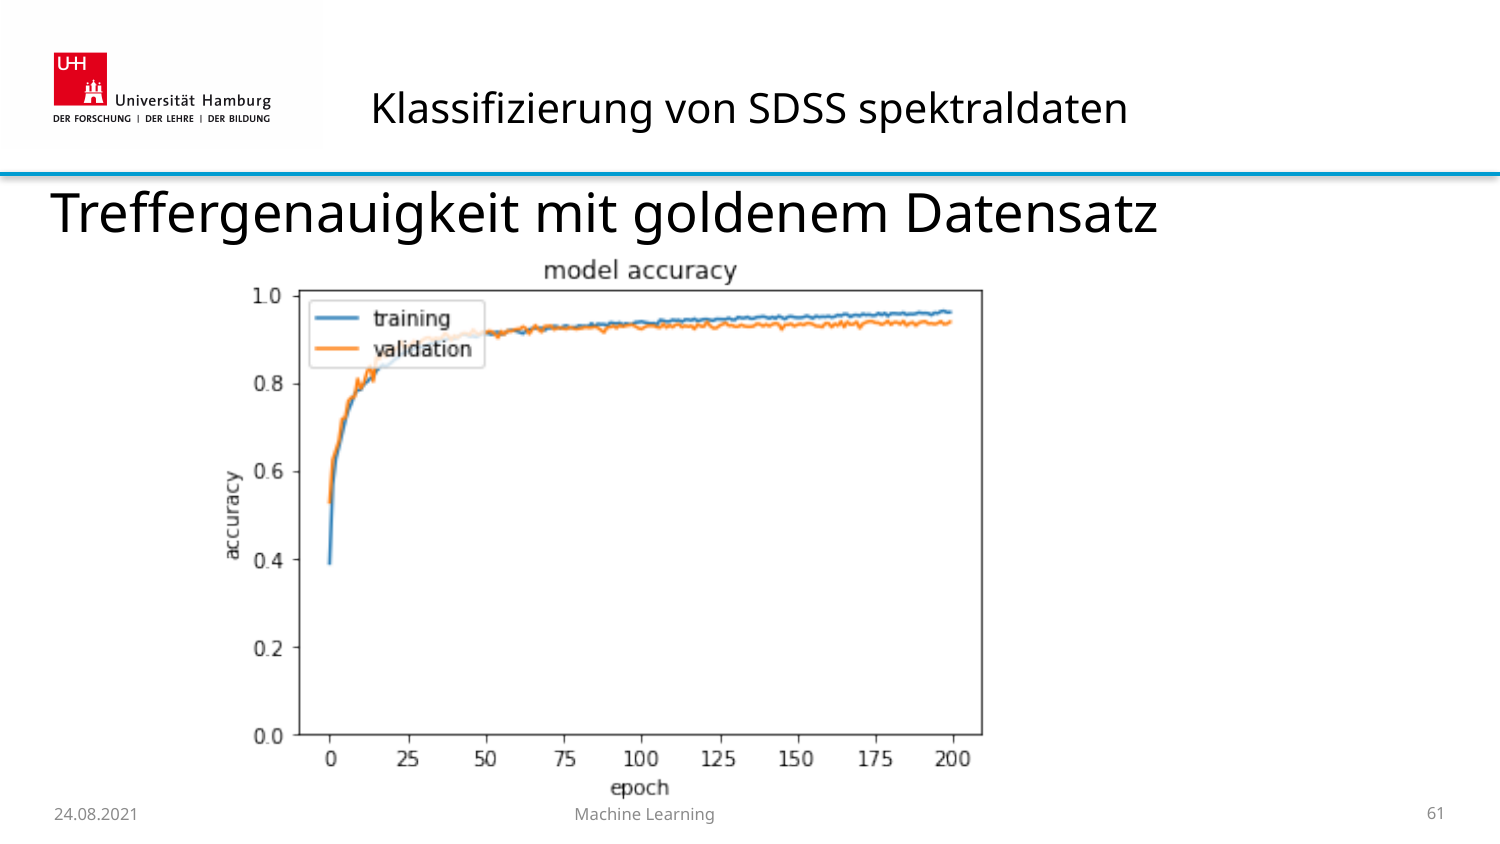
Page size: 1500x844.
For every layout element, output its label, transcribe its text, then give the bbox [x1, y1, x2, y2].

slide_number 61 [1361, 788, 1446, 833]
picture [209, 244, 997, 812]
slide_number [54, 788, 210, 833]
footer Machine Learning [273, 788, 1016, 833]
title Klassifizierung von SDSS spektraldaten [275, 91, 1225, 122]
picture [1, 0, 323, 149]
list Treffergenauigkeit mit goldenem Datensatz [35, 170, 1406, 254]
